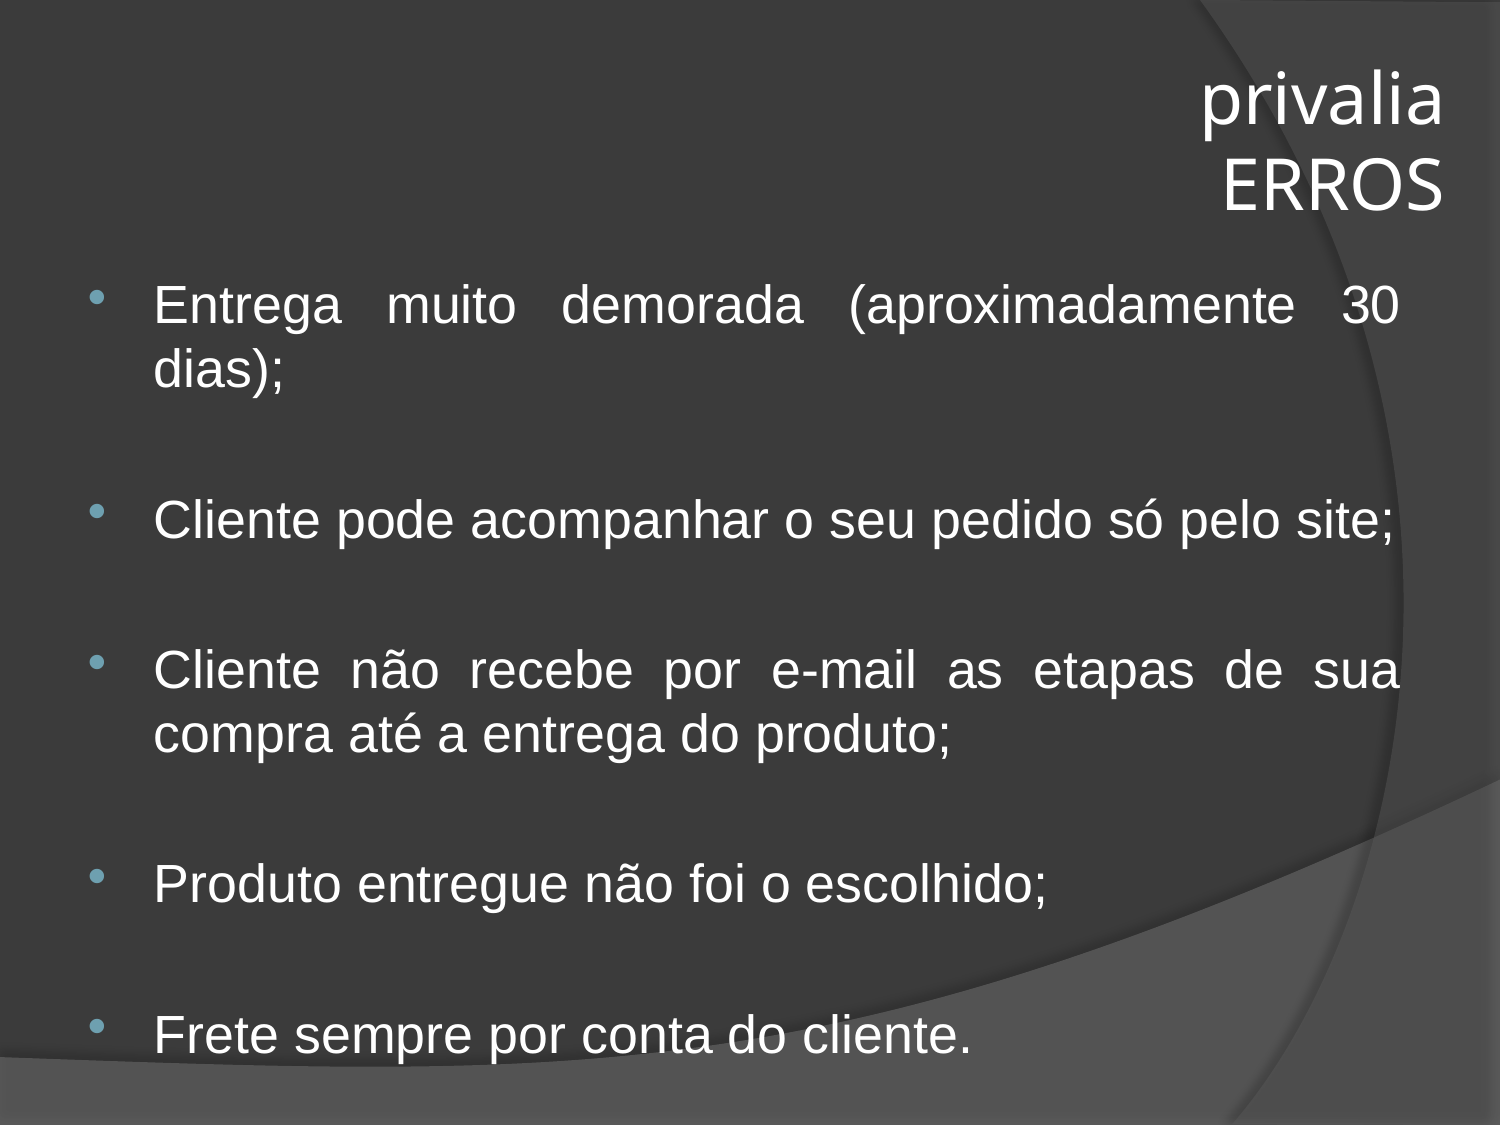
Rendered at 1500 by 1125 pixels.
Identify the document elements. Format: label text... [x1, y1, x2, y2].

list Entrega muito demorada (aproximadamente 30 dias); Cliente pode acompanhar o seu pedido só pelo site; Cliente não recebe por e-mail as etapas de sua compra até a entrega do produto; Produto entregue não foi o escolhido; Frete sempre por conta do cliente. [75, 262, 1418, 1090]
title privalia ERROS [228, 45, 1454, 233]
